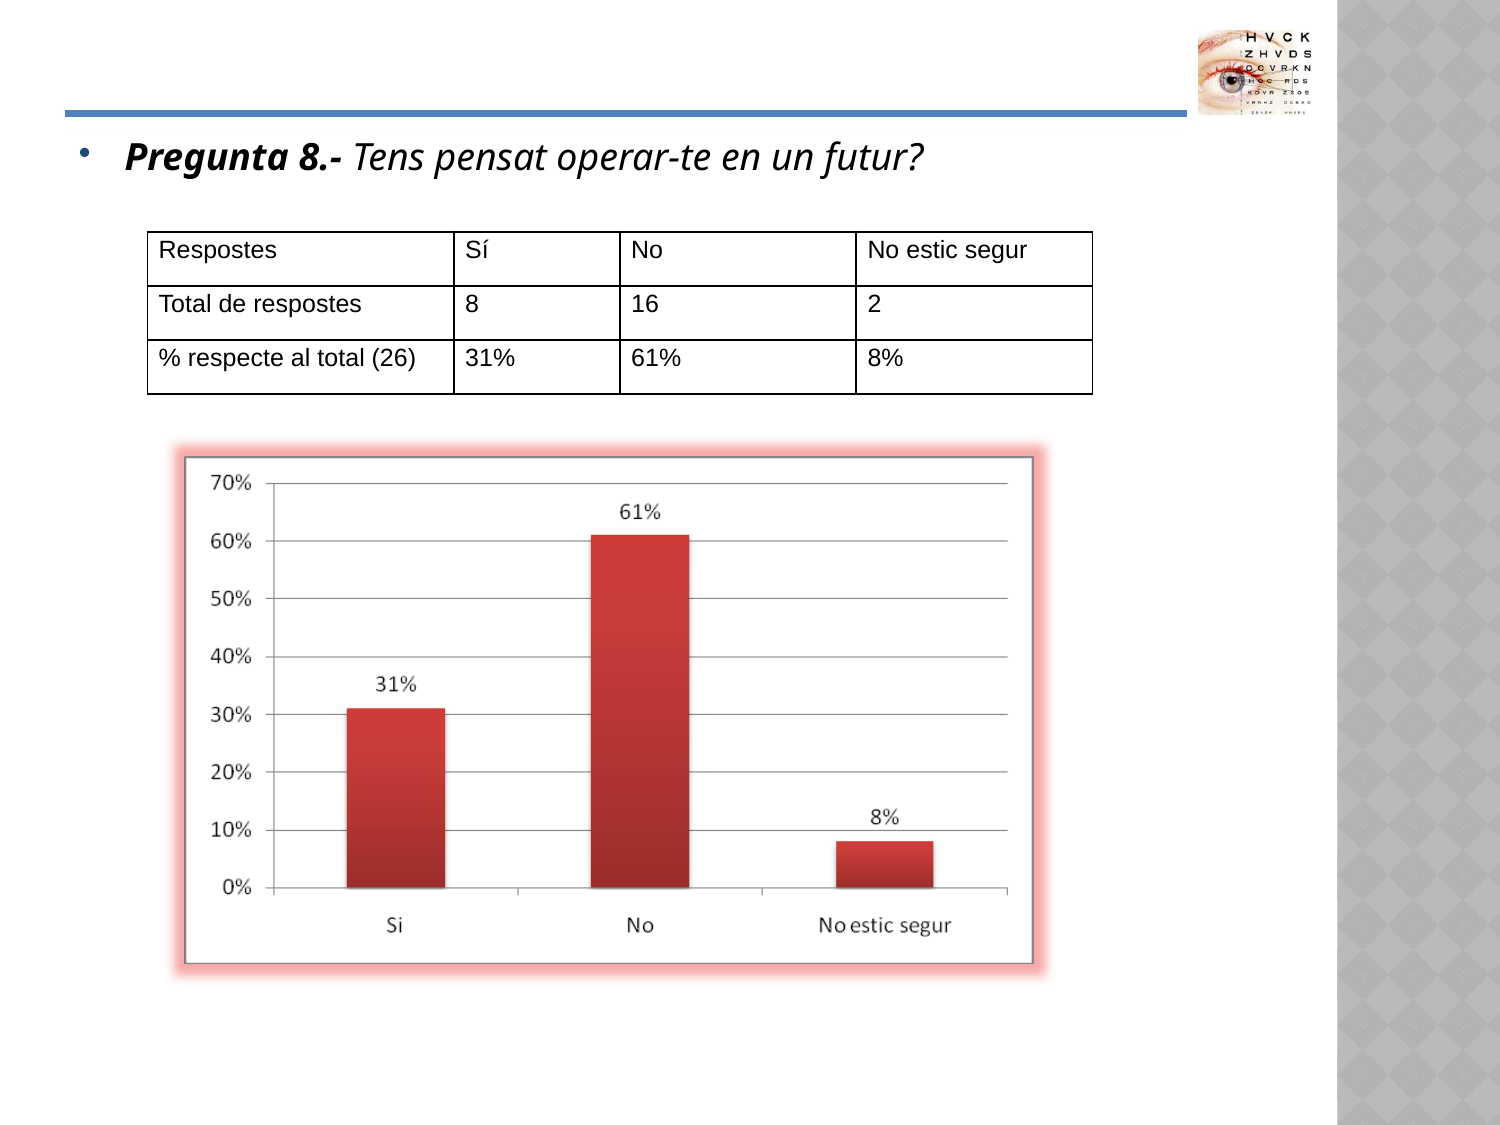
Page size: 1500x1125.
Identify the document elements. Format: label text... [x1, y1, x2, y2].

table_cell Total de respostes [148, 287, 453, 339]
table_cell 16 [621, 287, 855, 339]
table_cell 8% [857, 341, 1092, 393]
table_header Sí [455, 233, 619, 285]
list Pregunta 8.- Tens pensat operar-te en un futur? [64, 125, 1253, 224]
table_header No estic segur [857, 233, 1092, 285]
table_cell 8 [455, 287, 619, 339]
picture [1198, 30, 1311, 116]
table_cell 61% [621, 341, 855, 393]
table_header Respostes [148, 233, 453, 285]
table_cell 2 [857, 287, 1092, 339]
table_header No [621, 233, 855, 285]
table_cell 31% [455, 341, 619, 393]
table_cell % respecte al total (26) [148, 341, 453, 393]
picture [182, 455, 1034, 964]
